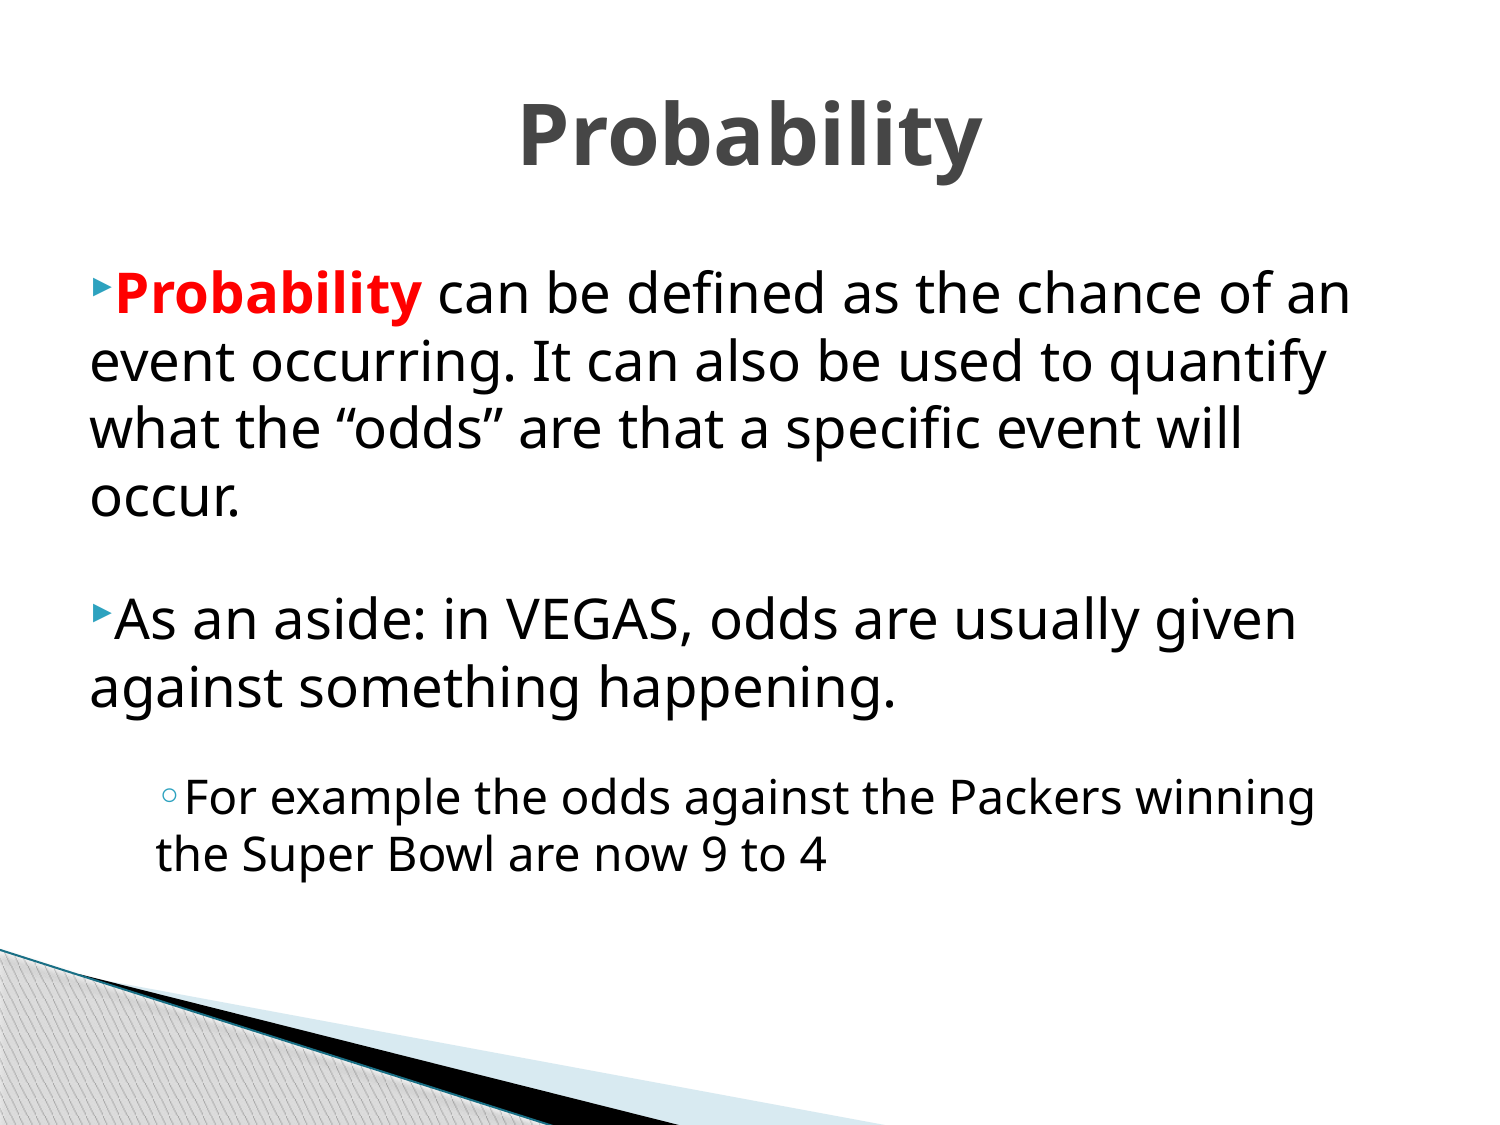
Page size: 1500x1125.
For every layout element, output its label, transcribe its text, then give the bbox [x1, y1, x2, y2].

title Probability [75, 50, 1425, 213]
list Probability can be defined as the chance of an event occurring. It can also be used to quantify what the “odds” are that a specific event will occur. As an aside: in VEGAS, odds are usually given against something happening. For example the odds against the Packers winning the Super Bowl are now 9 to 4 [75, 249, 1400, 1000]
